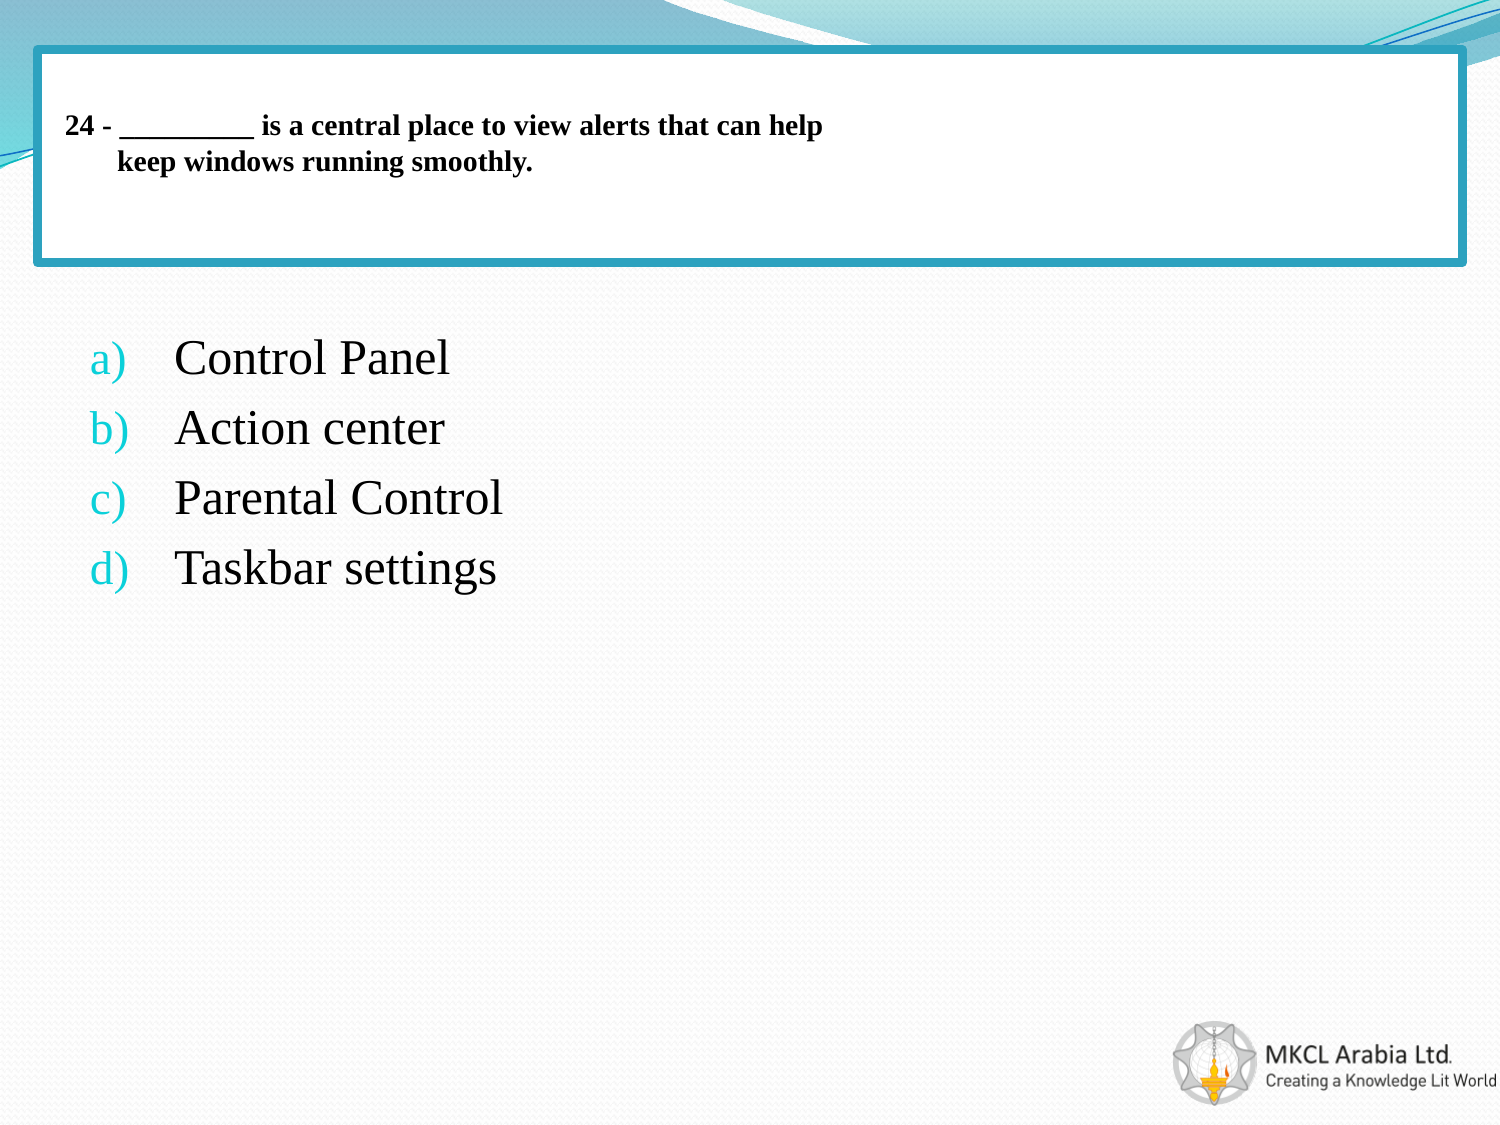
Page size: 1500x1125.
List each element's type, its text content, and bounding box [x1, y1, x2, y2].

title 24 - _________ is a central place to view alerts that can help keep windows running smoothly. [50, 62, 1400, 250]
list Control Panel Action center Parental Control Taskbar settings [75, 317, 1425, 1038]
picture [1172, 1021, 1496, 1106]
